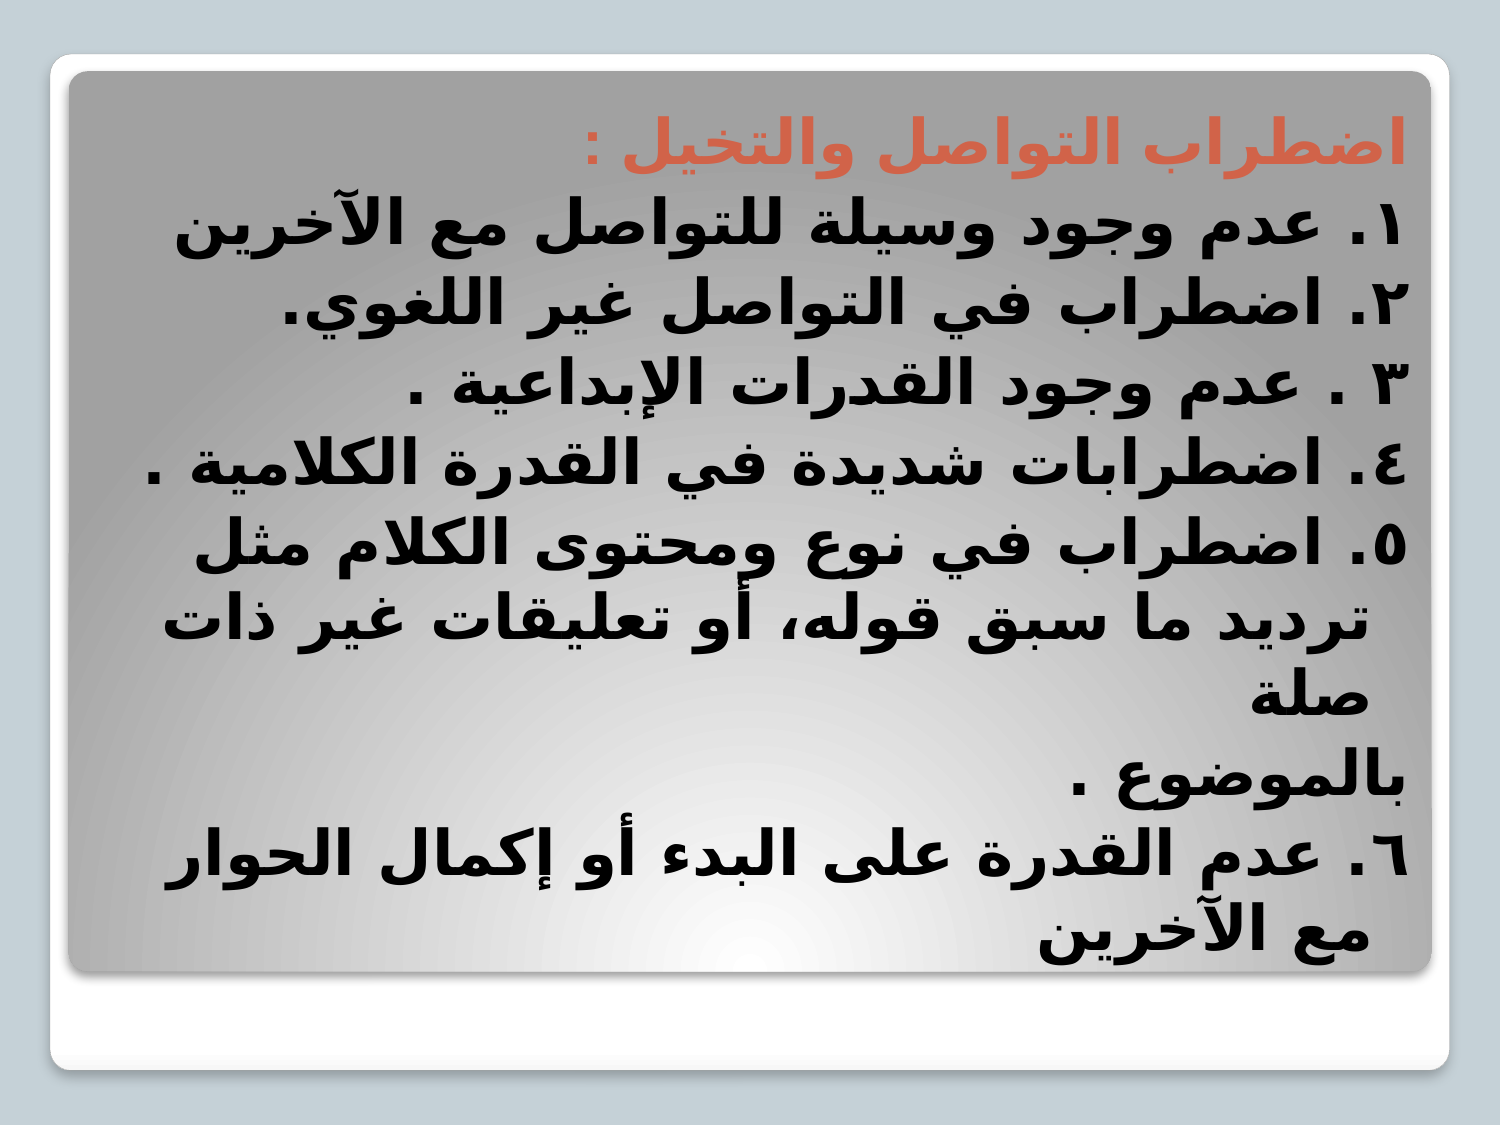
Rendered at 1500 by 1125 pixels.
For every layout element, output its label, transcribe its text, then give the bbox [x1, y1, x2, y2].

list اضطراب التواصل والتخيل : ١. عدم وجود وسيلة للتواصل مع الآخرين ٢. اضطراب في التواصل غير اللغوي. ٣ . عدم وجود القدرات الإبداعية . ٤. اضطرابات شديدة في القدرة الكلامية . ٥. اضطراب في نوع ومحتوى الكلام مثل ترديد ما سبق قوله، أو تعليقات غير ذات صلة بالموضوع . ٦. عدم القدرة على البدء أو إكمال الحوار مع الآخرين [82, 86, 1425, 985]
